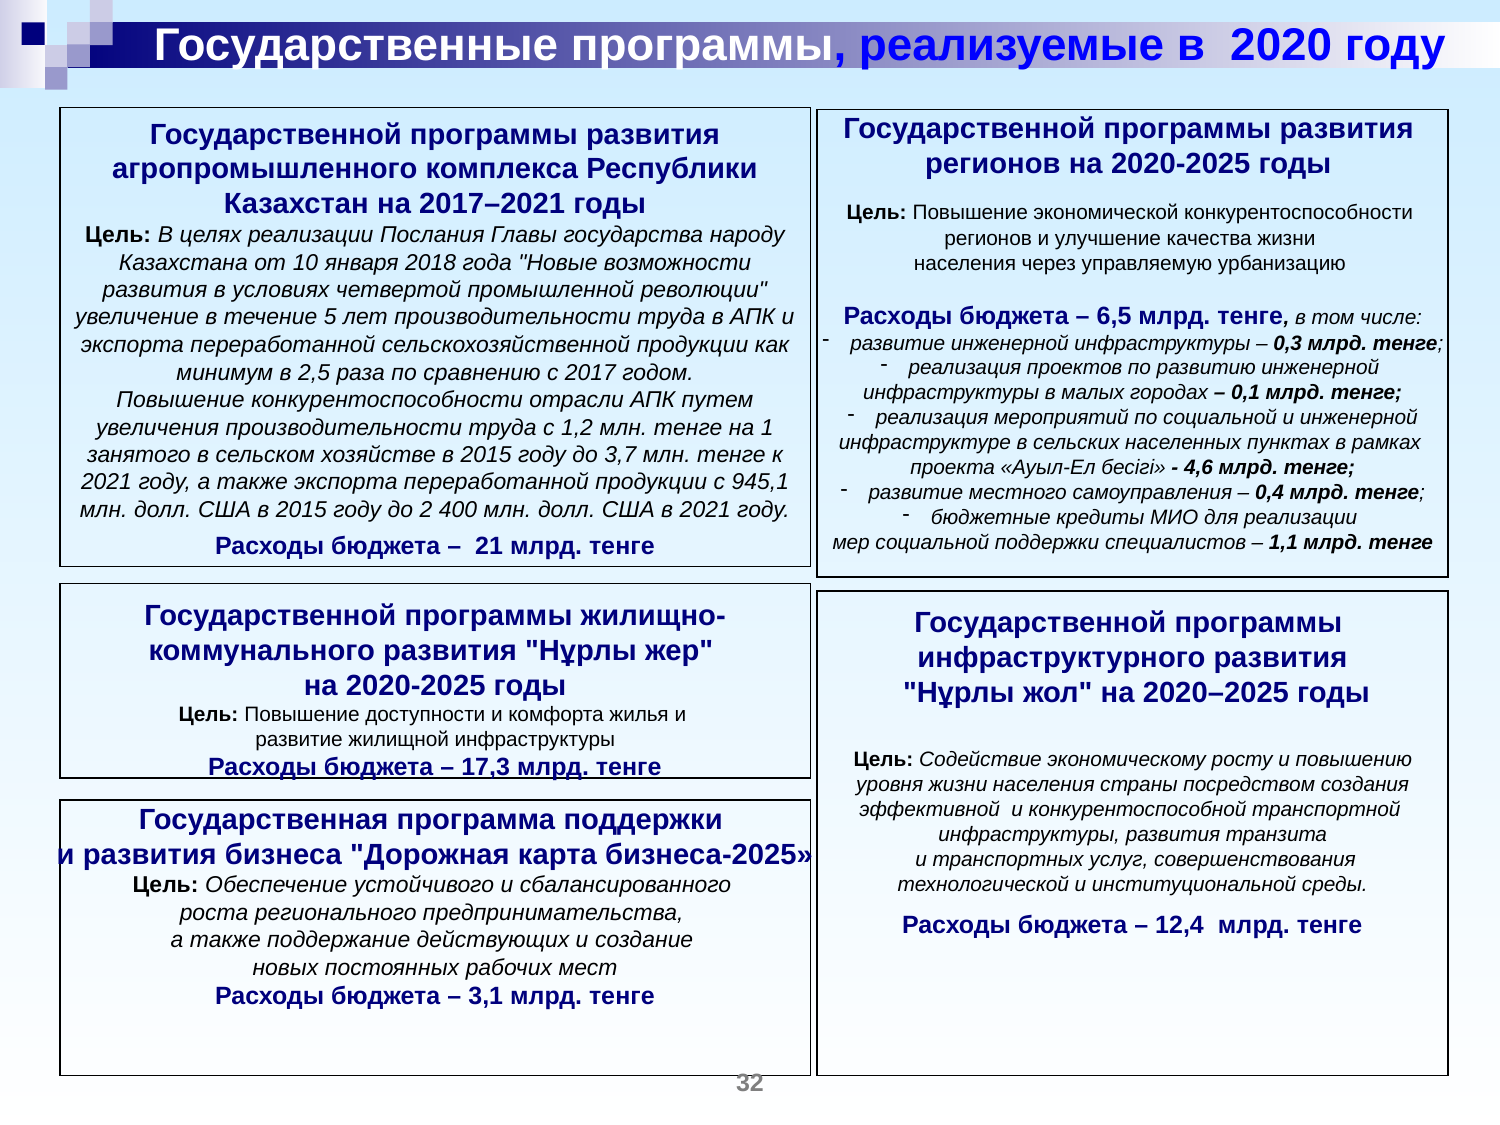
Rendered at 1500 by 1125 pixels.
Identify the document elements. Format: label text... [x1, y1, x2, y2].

text_box Государственной программы инфраструктурного развития "Нұрлы жол" на 2020–2025 годы Цель: Содействие экономическому росту и повышению уровня жизни населения страны посредством создания эффективной и конкурентоспособной транспортной инфраструктуры, развития транзита и транспортных услуг, совершенствования технологической и институциональной среды. Расходы бюджета – 12,4 млрд. тенге [817, 591, 1449, 1076]
text_box 32 [643, 1051, 857, 1112]
title Государственные программы, реализуемые в 2020 году [125, 0, 1475, 53]
text_box Государственная программа поддержки и развития бизнеса "Дорожная карта бизнеса-2025» Цель: Обеспечение устойчивого и сбалансированного роста регионального предпринимательства, а также поддержание действующих и создание новых постоянных рабочих мест Расходы бюджета – 3,1 млрд. тенге [59, 800, 811, 1076]
title Государственные программы, реализуемые в 2020 году [125, 54, 1475, 86]
text_box Государственной программы развития регионов на 2020-2025 годы Цель: Повышение экономической конкурентоспособности регионов и улучшение качества жизни населения через управляемую урбанизацию Расходы бюджета – 6,5 млрд. тенге, в том числе: развитие инженерной инфраструктуры – 0,3 млрд. тенге; реализация проектов по развитию инженерной инфраструктуры в малых городах – 0,1 млрд. тенге; реализация мероприятий по социальной и инженерной инфраструктуре в сельских населенных пунктах в рамках проекта «Ауыл-Ел бесігі» - 4,6 млрд. тенге; развитие местного самоуправления – 0,4 млрд. тенге; бюджетные кредиты МИО для реализации мер социальной поддержки специалистов – 1,1 млрд. тенге [817, 109, 1449, 577]
text_box Государственной программы развития агропромышленного комплекса Республики Казахстан на 2017–2021 годы Цель: В целях реализации Послания Главы государства народу Казахстана от 10 января 2018 года "Новые возможности развития в условиях четвертой промышленной революции" увеличение в течение 5 лет производительности труда в АПК и экспорта переработанной сельскохозяйственной продукции как минимум в 2,5 раза по сравнению с 2017 годом. Повышение конкурентоспособности отрасли АПК путем увеличения производительности труда с 1,2 млн. тенге на 1 занятого в сельском хозяйстве в 2015 году до 3,7 млн. тенге к 2021 году, а также экспорта переработанной продукции с 945,1 млн. долл. США в 2015 году до 2 400 млн. долл. США в 2021 году. Расходы бюджета – 21 млрд. тенге [59, 107, 811, 567]
text_box Государственной программы жилищно- коммунального развития "Нұрлы жер" на 2020-2025 годы Цель: Повышение доступности и комфорта жилья и развитие жилищной инфраструктуры Расходы бюджета – 17,3 млрд. тенге [59, 583, 811, 778]
